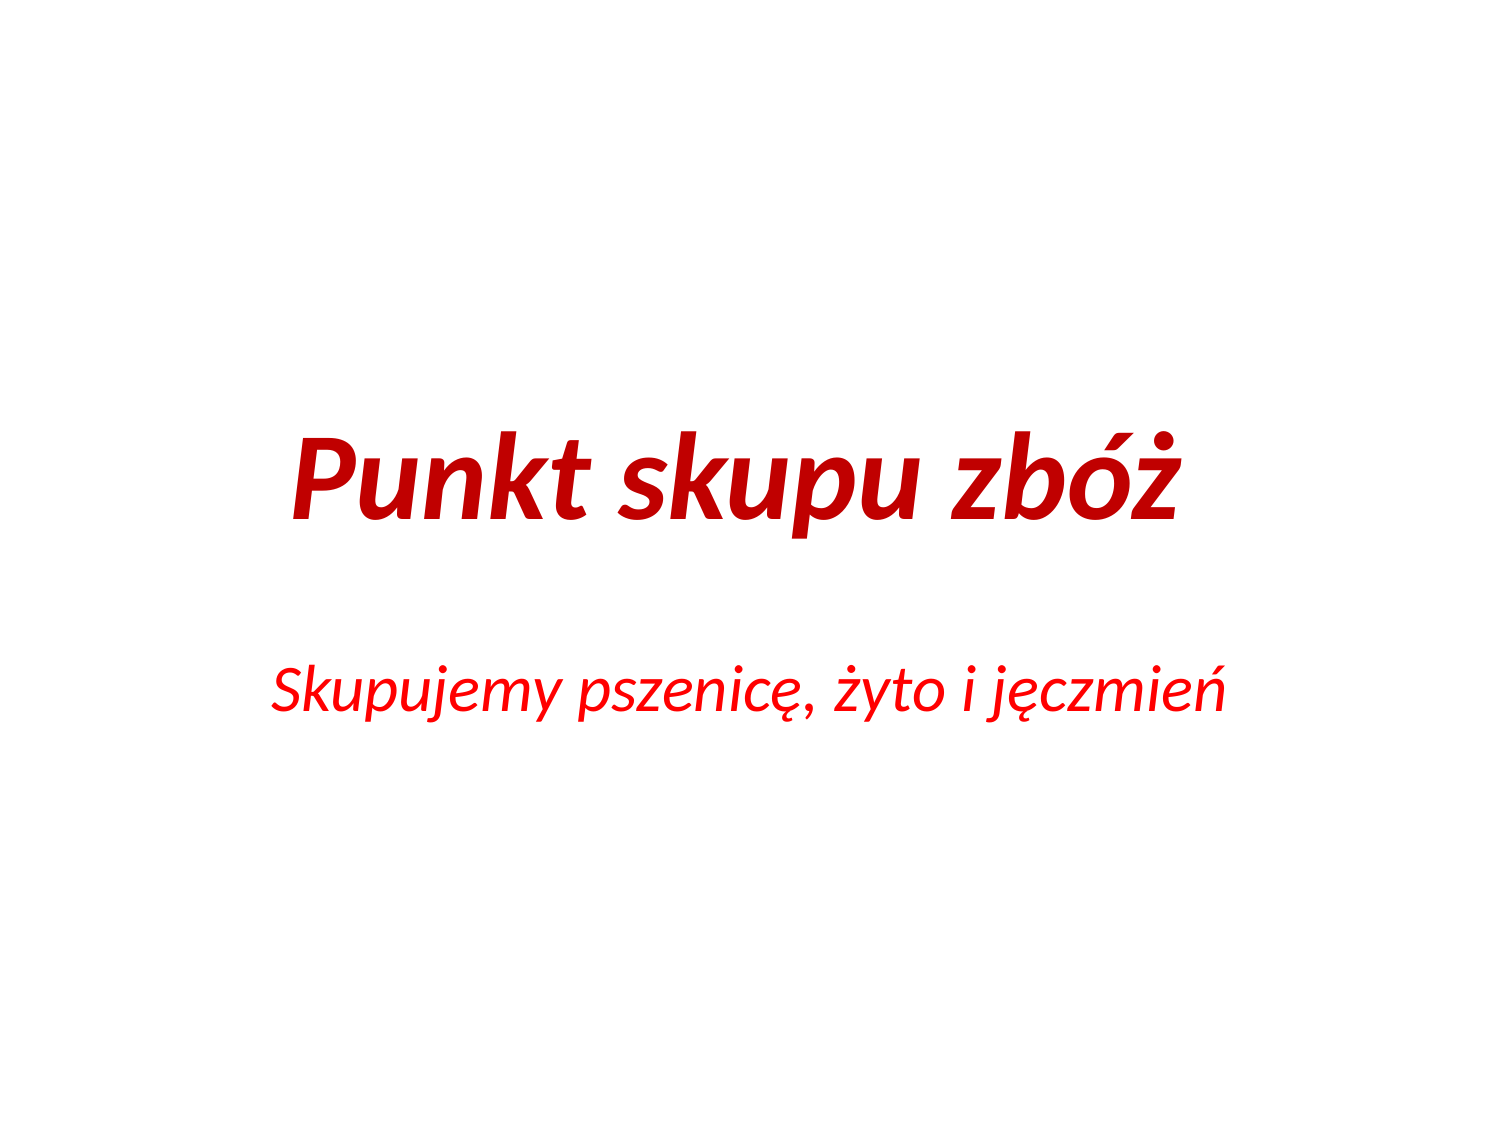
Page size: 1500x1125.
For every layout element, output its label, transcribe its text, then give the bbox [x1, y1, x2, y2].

title Punkt skupu zbóż [112, 349, 1388, 591]
subtitle Skupujemy pszenicę, żyto i jęczmień [225, 637, 1275, 925]
